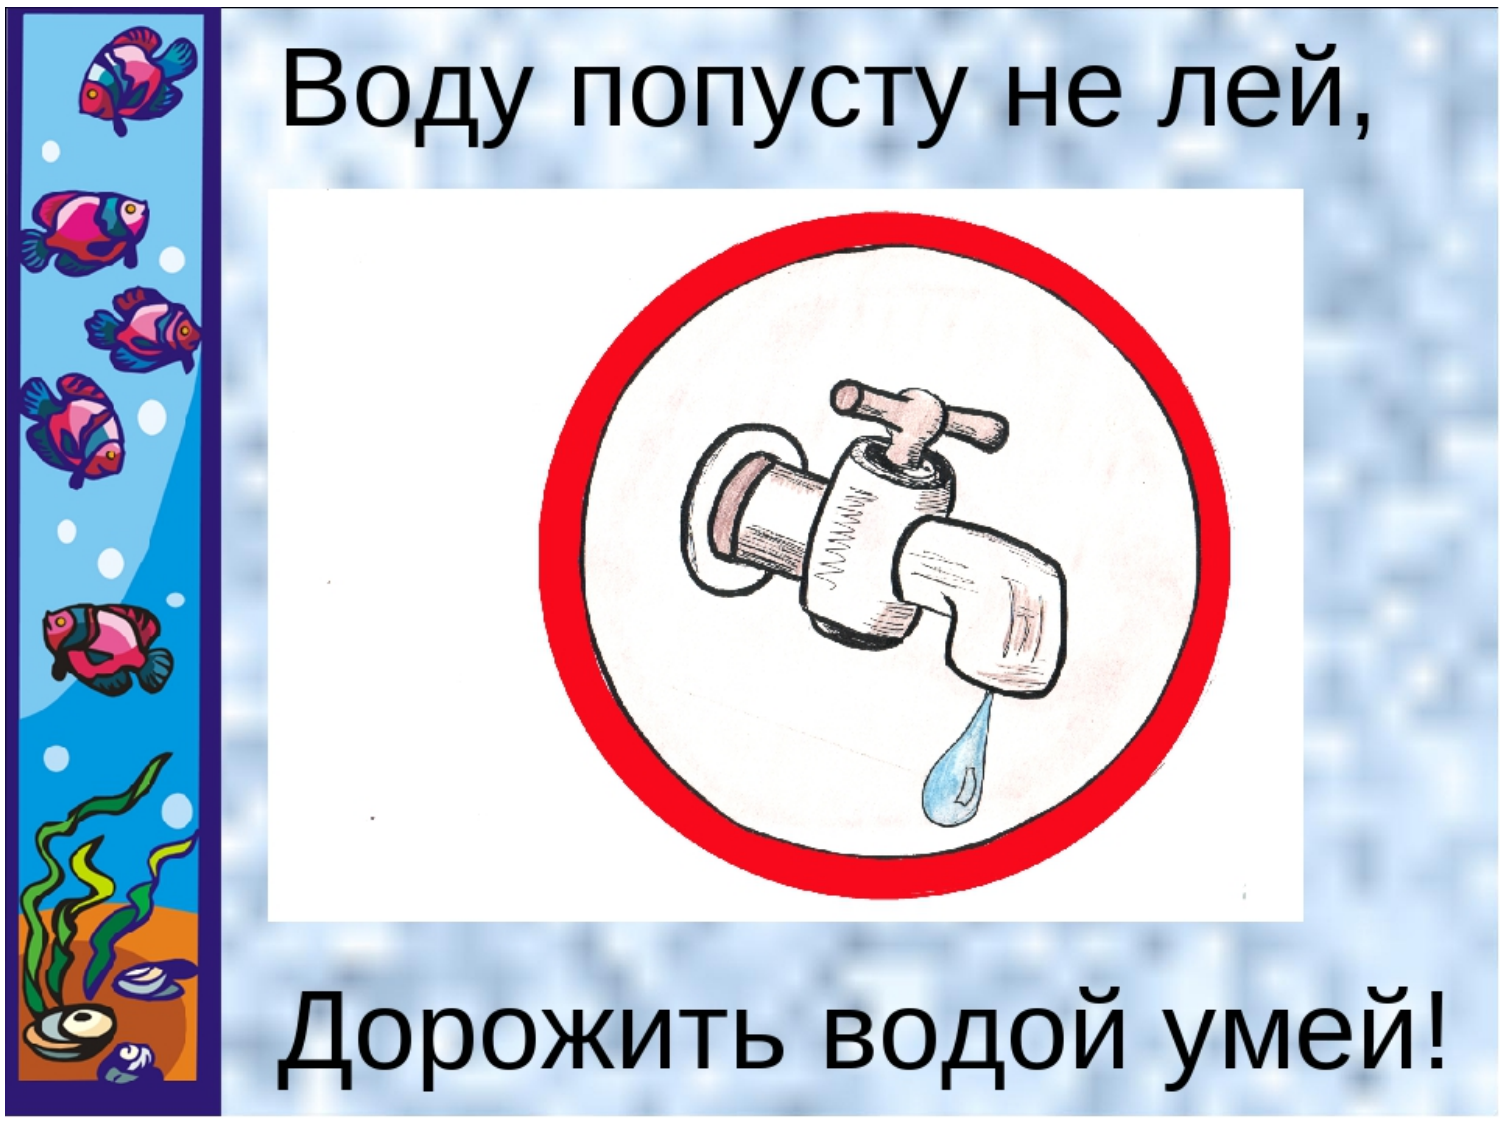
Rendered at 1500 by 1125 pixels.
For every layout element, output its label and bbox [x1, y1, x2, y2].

list [5, 6, 1500, 1118]
